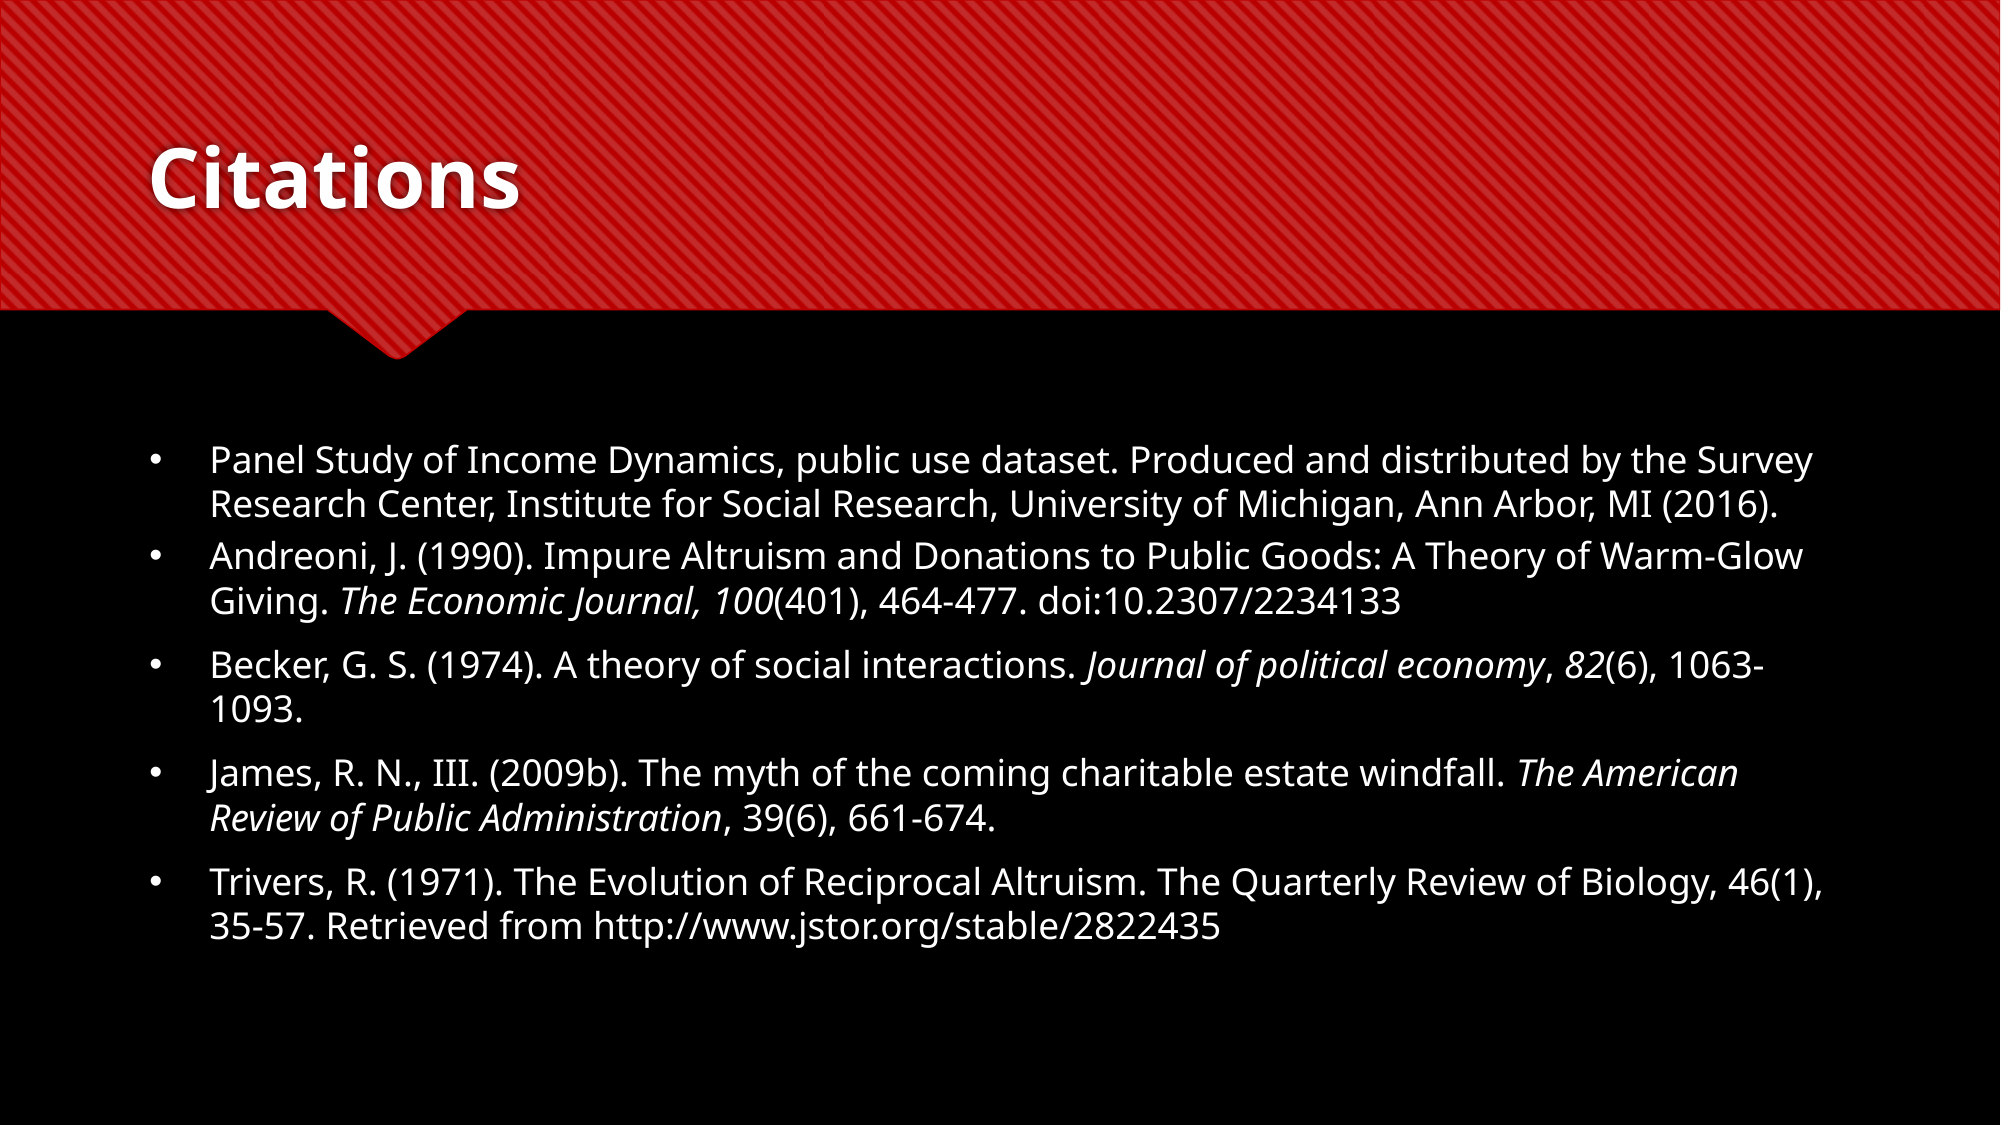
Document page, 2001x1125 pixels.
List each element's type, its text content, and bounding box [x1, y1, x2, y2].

title Citations [132, 73, 1868, 233]
list Panel Study of Income Dynamics, public use dataset. Produced and distributed by the Survey Research Center, Institute for Social Research, University of Michigan, Ann Arbor, MI (2016). Andreoni, J. (1990). Impure Altruism and Donations to Public Goods: A Theory of Warm-Glow Giving. The Economic Journal, 100(401), 464-477. doi:10.2307/2234133 Becker, G. S. (1974). A theory of social interactions. Journal of political economy, 82(6), 1063-1093. James, R. N., III. (2009b). The myth of the coming charitable estate windfall. The American Review of Public Administration, 39(6), 661-674. Trivers, R. (1971). The Evolution of Reciprocal Altruism. The Quarterly Review of Biology, 46(1), 35-57. Retrieved from http://www.jstor.org/stable/2822435 [134, 364, 1866, 962]
